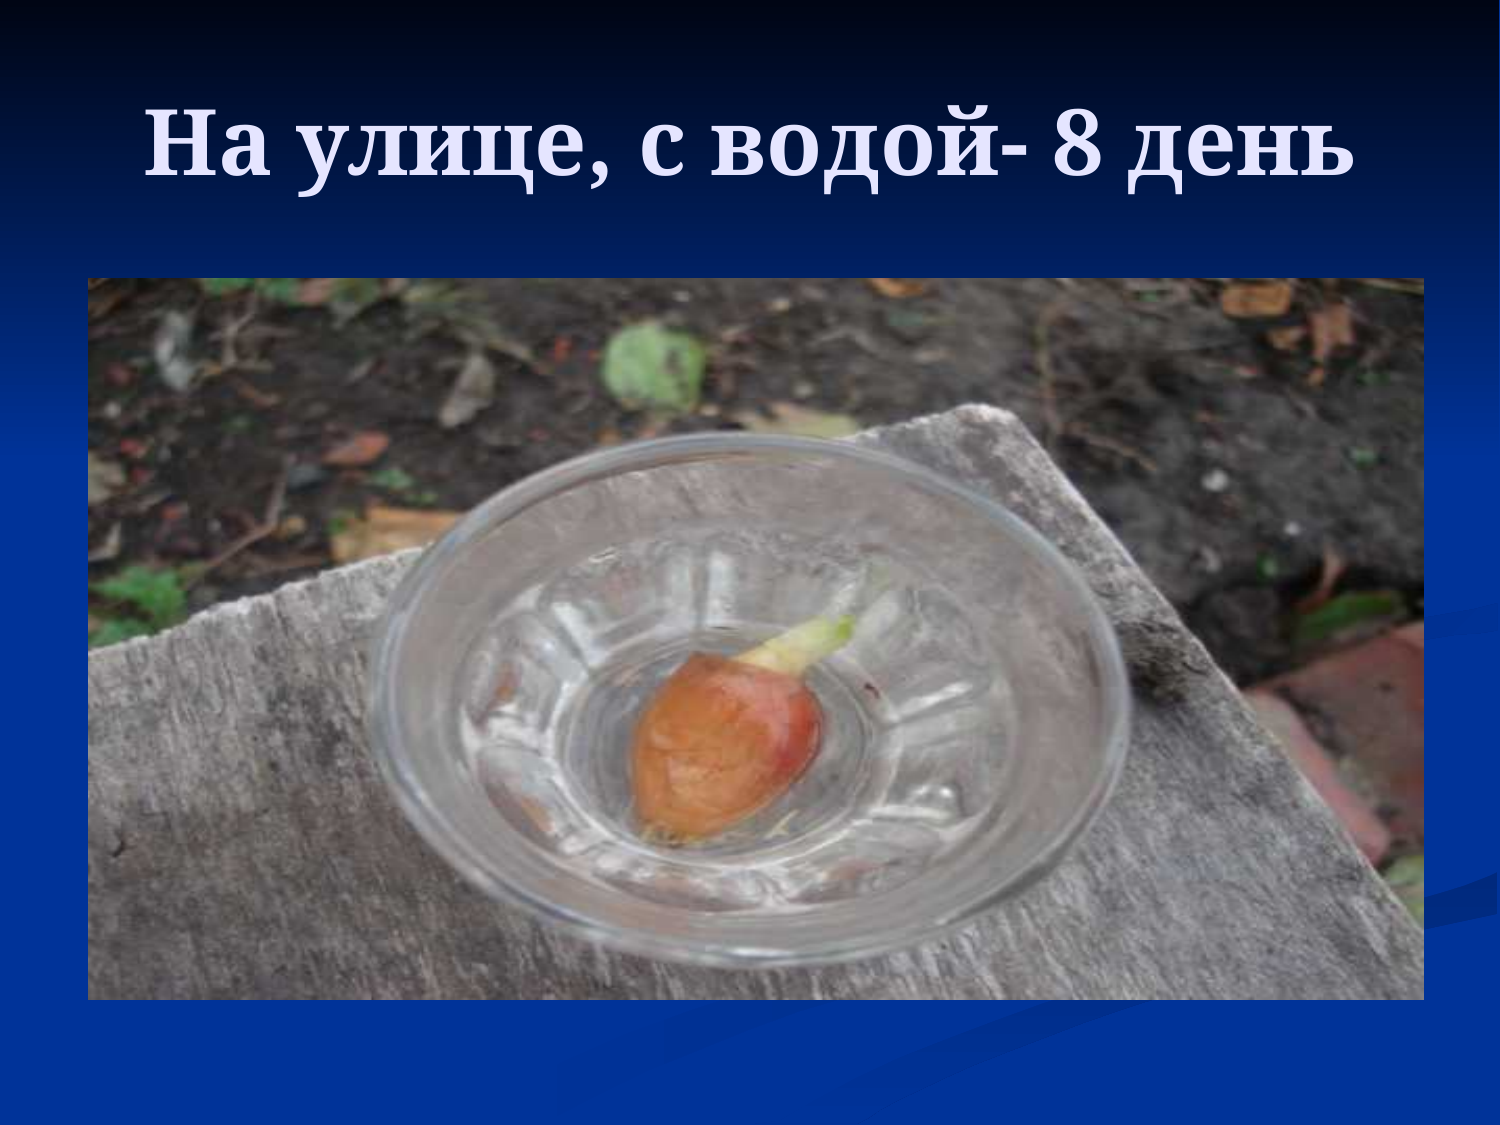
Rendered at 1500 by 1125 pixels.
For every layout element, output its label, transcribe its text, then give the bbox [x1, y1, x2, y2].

picture [88, 278, 1424, 1000]
title На улице, с водой- 8 день [74, 44, 1426, 233]
